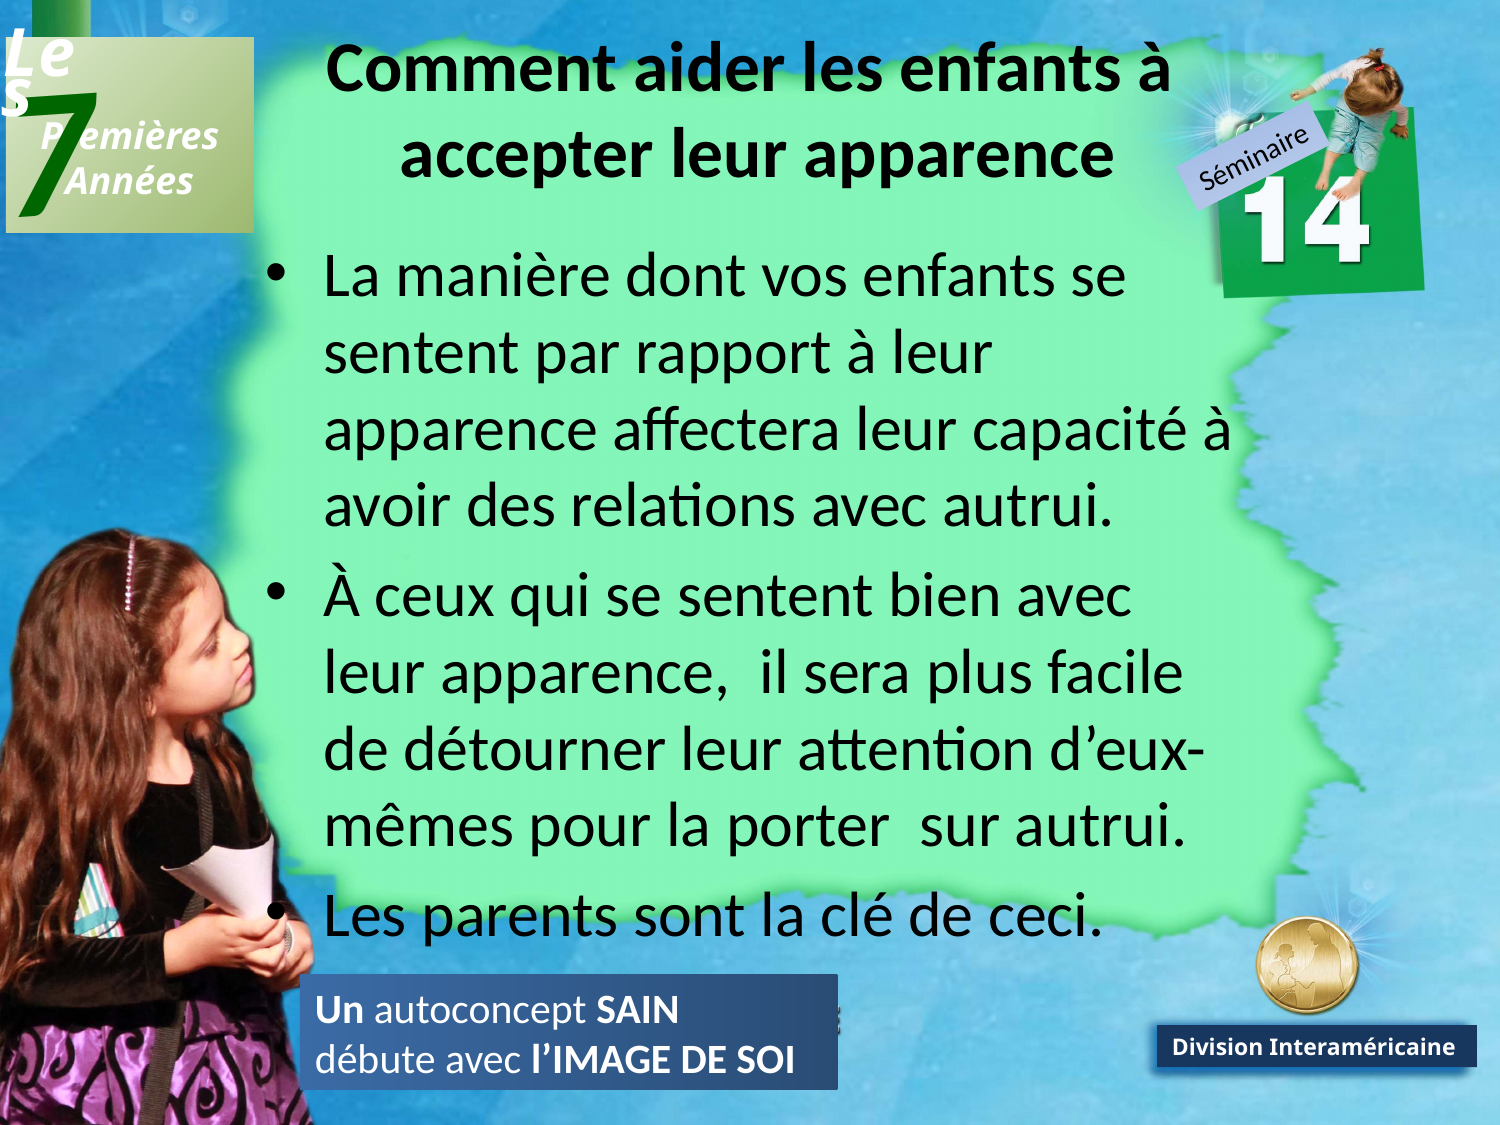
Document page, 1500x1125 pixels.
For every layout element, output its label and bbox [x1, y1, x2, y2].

picture [0, 0, 1500, 1125]
text_box [0, 24, 255, 263]
